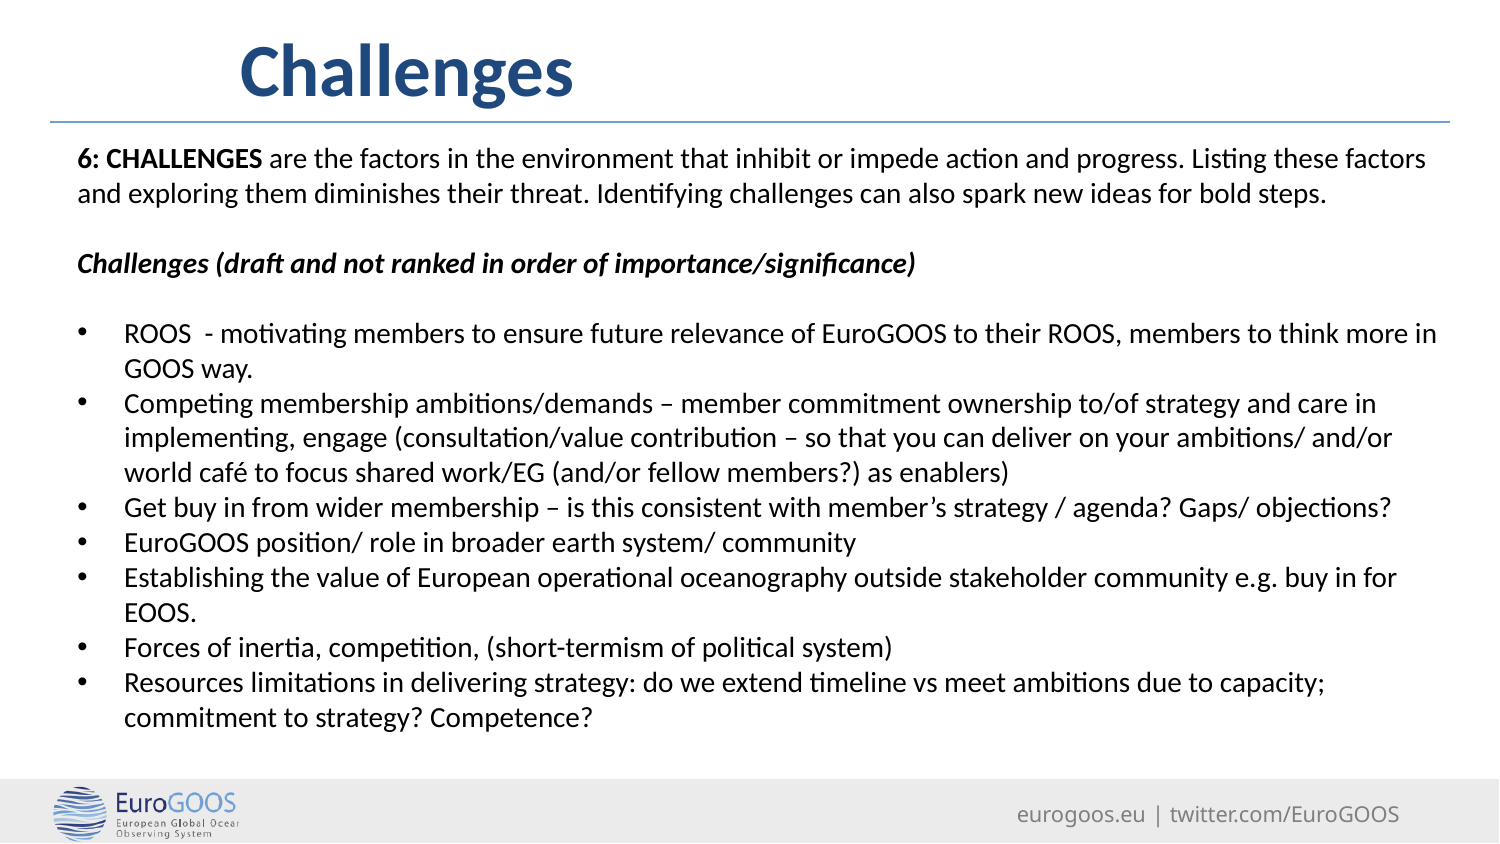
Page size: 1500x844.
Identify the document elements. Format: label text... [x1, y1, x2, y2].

text_box 6: CHALLENGES are the factors in the environment that inhibit or impede action and progress. Listing these factors and exploring them diminishes their threat. Identifying challenges can also spark new ideas for bold steps. Challenges (draft and not ranked in order of importance/significance) ROOS - motivating members to ensure future relevance of EuroGOOS to their ROOS, members to think more in GOOS way. Competing membership ambitions/demands – member commitment ownership to/of strategy and care in implementing, engage (consultation/value contribution – so that you can deliver on your ambitions/ and/or world café to focus shared work/EG (and/or fellow members?) as enablers) Get buy in from wider membership – is this consistent with member’s strategy / agenda? Gaps/ objections? EuroGOOS position/ role in broader earth system/ community Establishing the value of European operational oceanography outside stakeholder community e.g. buy in for EOOS. Forces of inertia, competition, (short-termism of political system) Resources limitations in delivering strategy: do we extend timeline vs meet ambitions due to capacity; commitment to strategy? Competence? [62, 96, 1464, 741]
text_box Challenges [240, 21, 575, 96]
text_box [0, 777, 1500, 844]
text_box eurogoos.eu | twitter.com/EuroGOOS [1016, 802, 1401, 835]
picture [49, 782, 239, 844]
